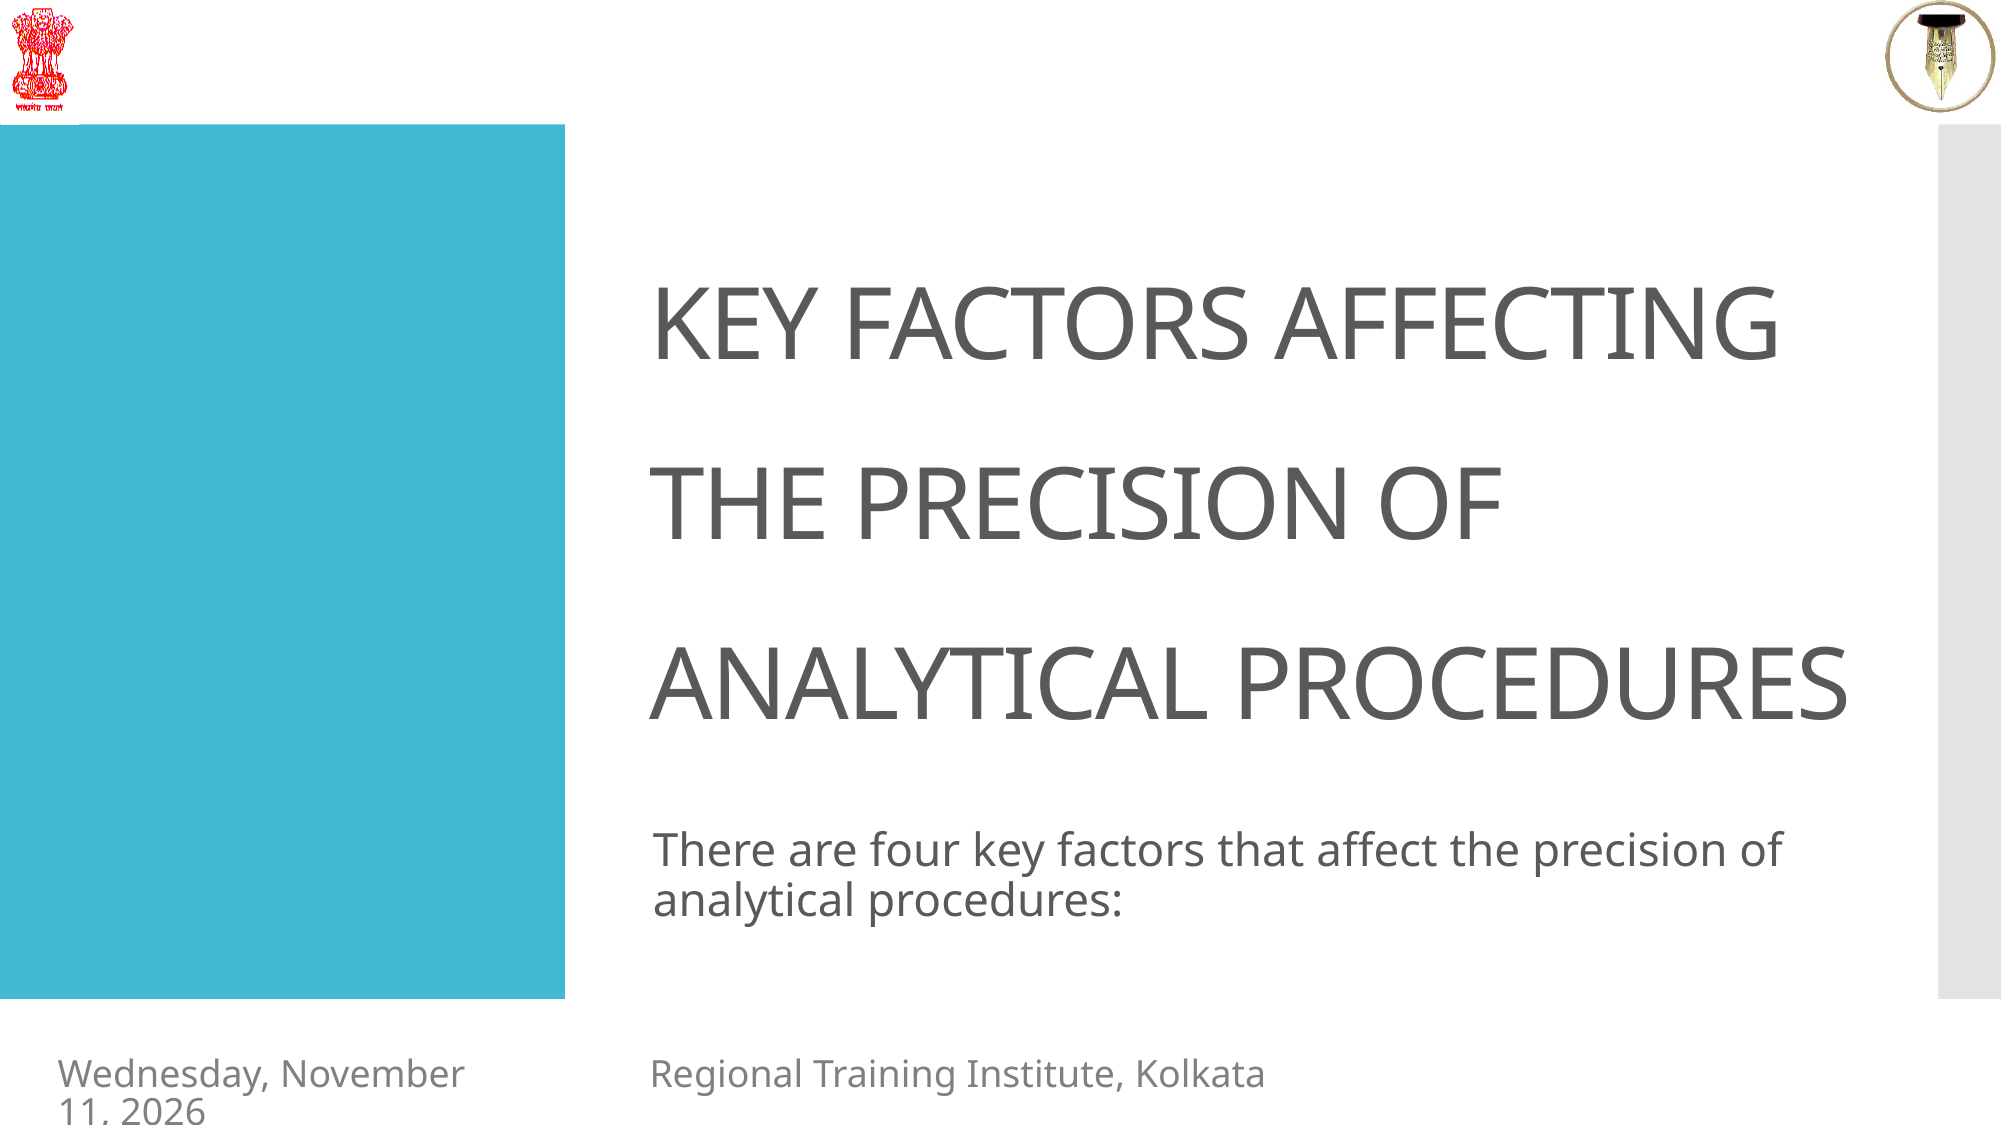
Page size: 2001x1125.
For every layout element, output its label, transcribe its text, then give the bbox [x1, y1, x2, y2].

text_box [0, 0, 79, 125]
text_box Regional Training Institute, Kolkata [634, 1042, 1605, 1103]
text_box Wednesday, October 11, 2017 [42, 1042, 493, 1103]
picture [1884, 0, 1996, 113]
list There are four key factors that affect the precision of analytical procedures: [637, 819, 1838, 970]
title KEY FACTORS AFFECTING THE PRECISION OF ANALYTICAL PROCEDURES [634, 213, 1885, 747]
